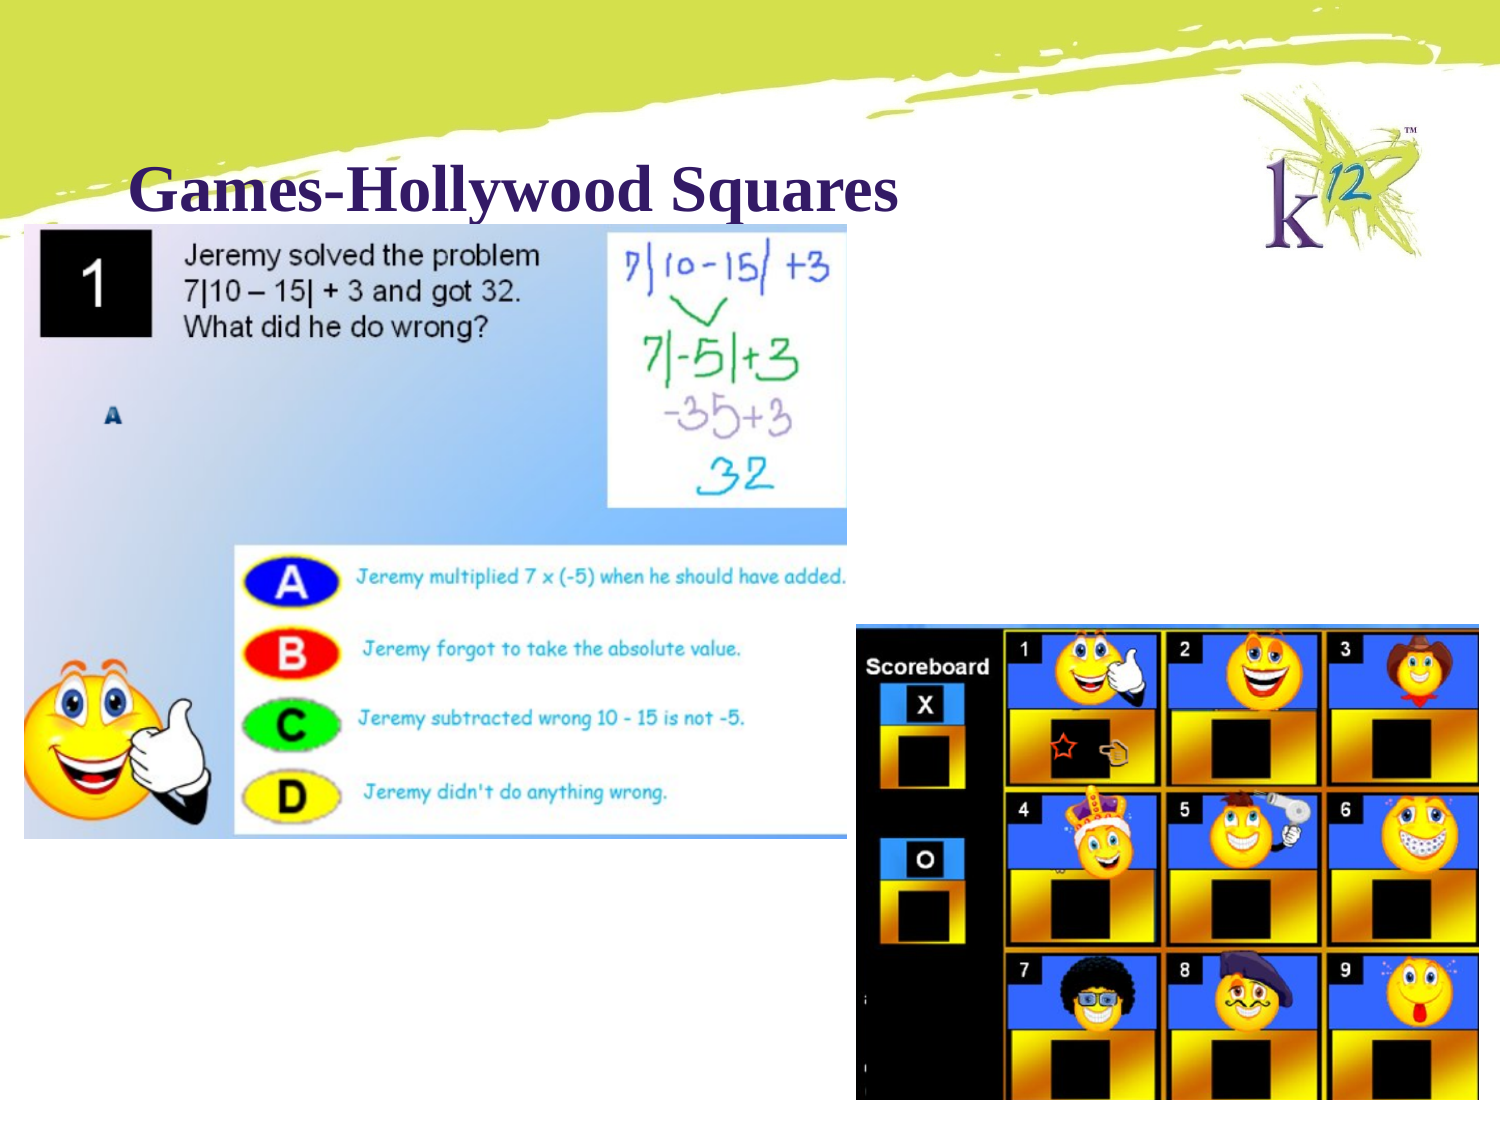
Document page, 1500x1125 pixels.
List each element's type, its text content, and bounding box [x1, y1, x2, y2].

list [856, 624, 1479, 1101]
title Games-Hollywood Squares [112, 137, 1201, 313]
picture [0, 0, 1500, 1125]
